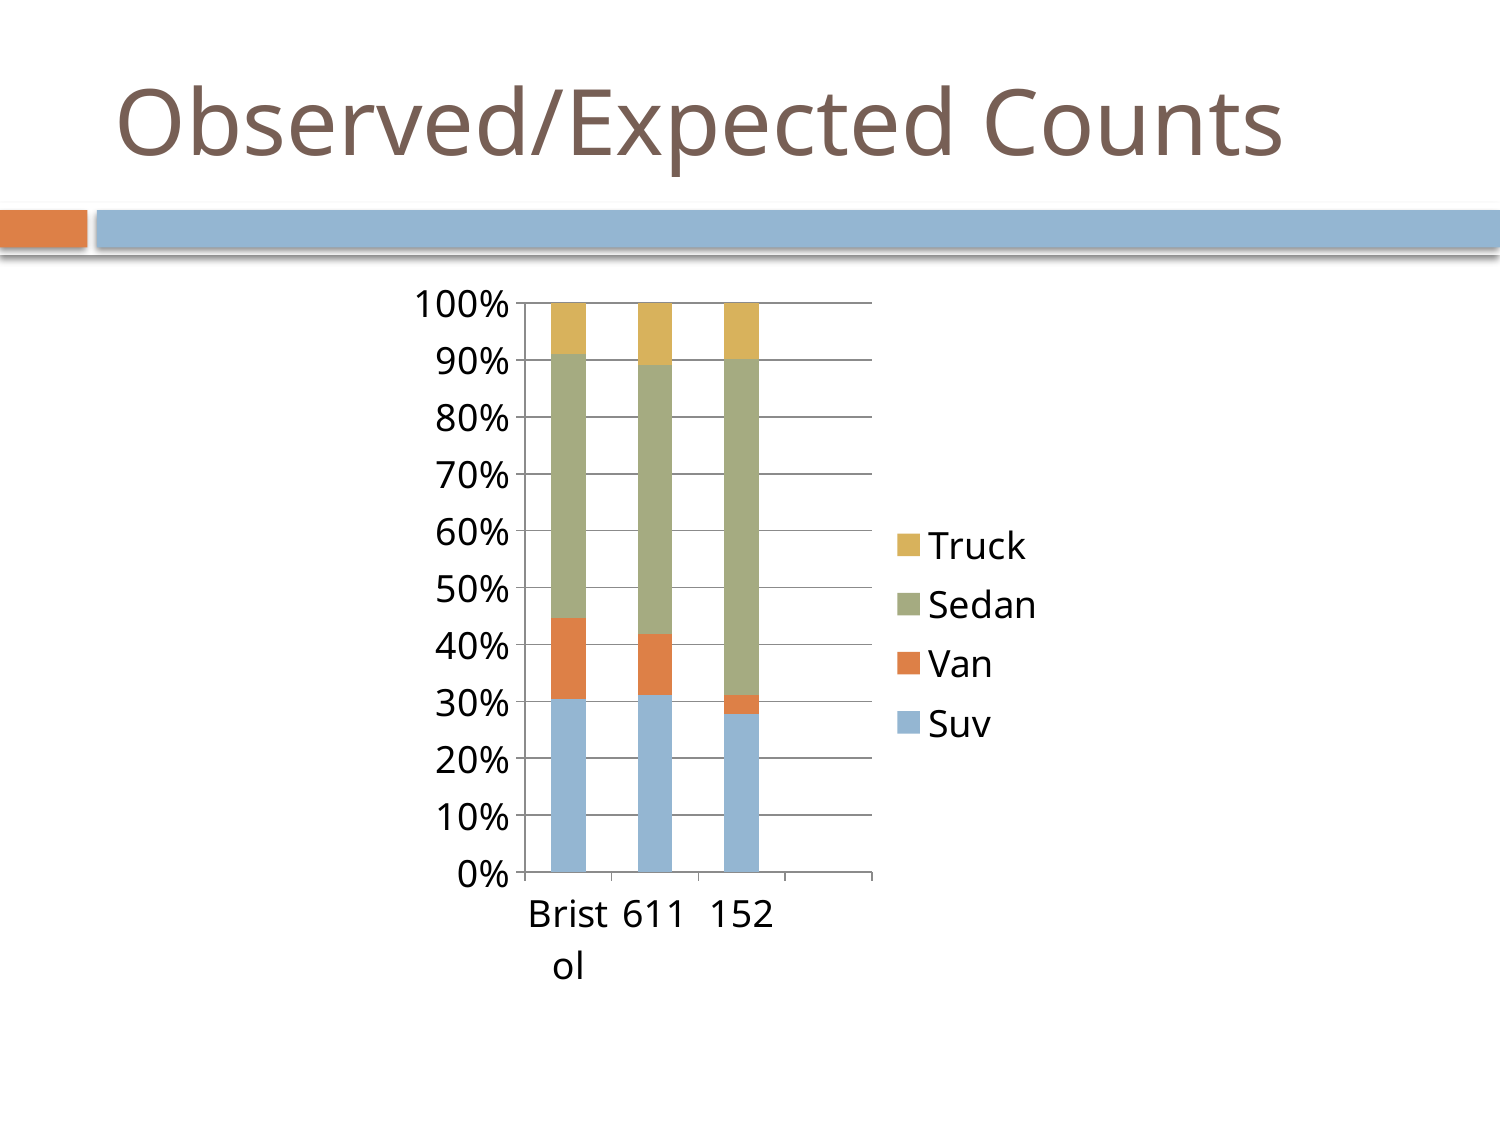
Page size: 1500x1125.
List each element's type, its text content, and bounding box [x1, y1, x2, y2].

title Observed/Expected Counts [99, 37, 1438, 200]
chart [399, 262, 1063, 1006]
